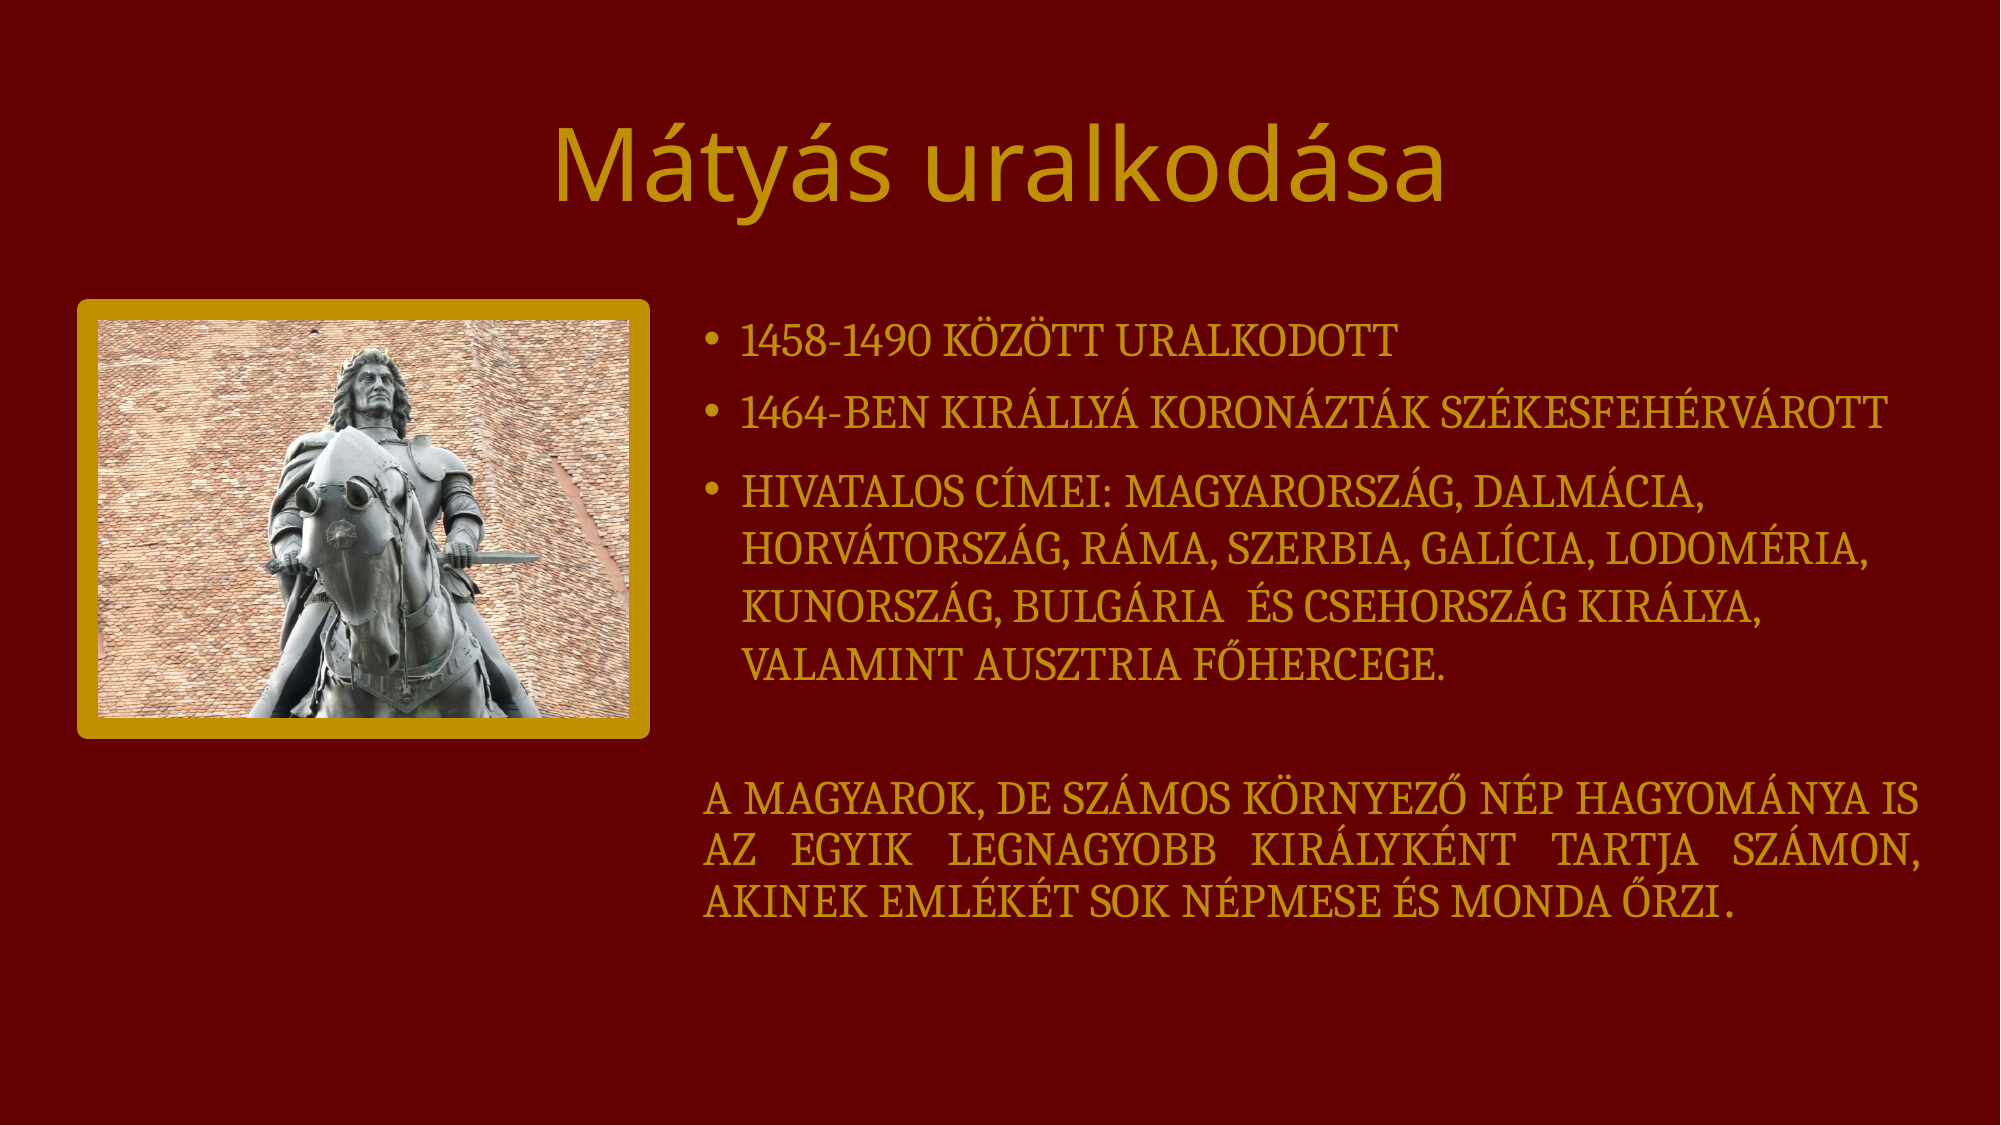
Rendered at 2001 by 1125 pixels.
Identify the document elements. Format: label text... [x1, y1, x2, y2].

picture [97, 319, 630, 719]
list 1458-1490 között uralkodott 1464-ben királlyá koronázták Székesfehérvárott Hivatalos címei: Magyarország, Dalmácia, Horvátország, Ráma, Szerbia, Galícia, Lodoméria, Kunország, Bulgária és Csehország királya, valamint Ausztria főhercege. A magyarok, de számos környező nép hagyománya is az egyik legnagyobb királyként tartja számon, akinek emlékét sok népmese és monda őrzi. [688, 307, 1937, 1021]
title Mátyás uralkodása [137, 59, 1863, 278]
